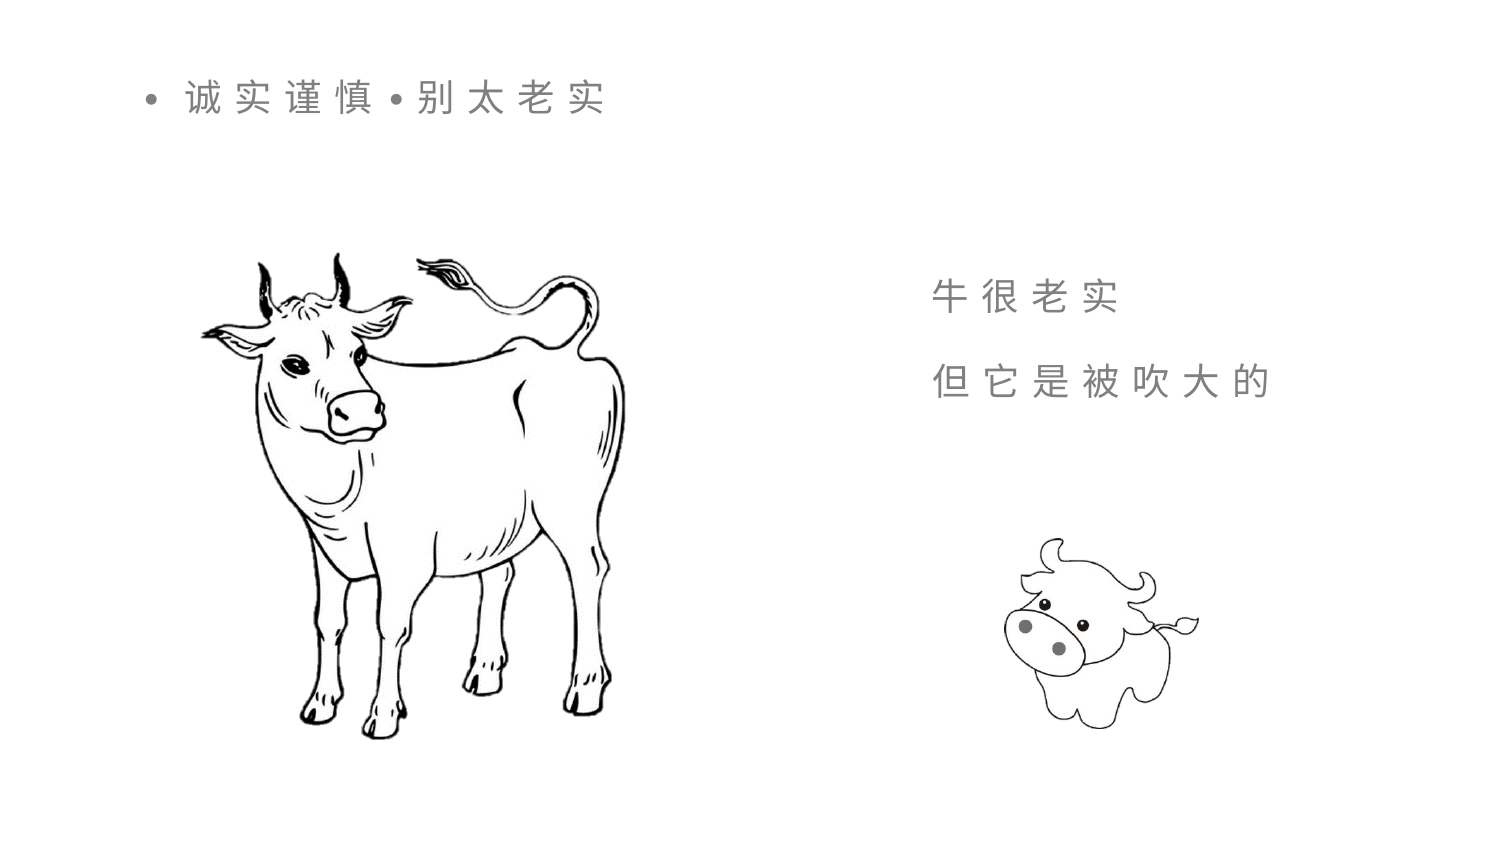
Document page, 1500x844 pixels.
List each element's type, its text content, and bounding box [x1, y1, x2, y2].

picture [147, 198, 712, 763]
text_box 牛很老实 [917, 265, 1135, 326]
text_box 别太老实 [402, 66, 621, 127]
picture [1004, 538, 1199, 730]
text_box ∙诚实谨慎∙ [124, 66, 402, 126]
text_box 但它是被吹大的 [917, 350, 1286, 411]
